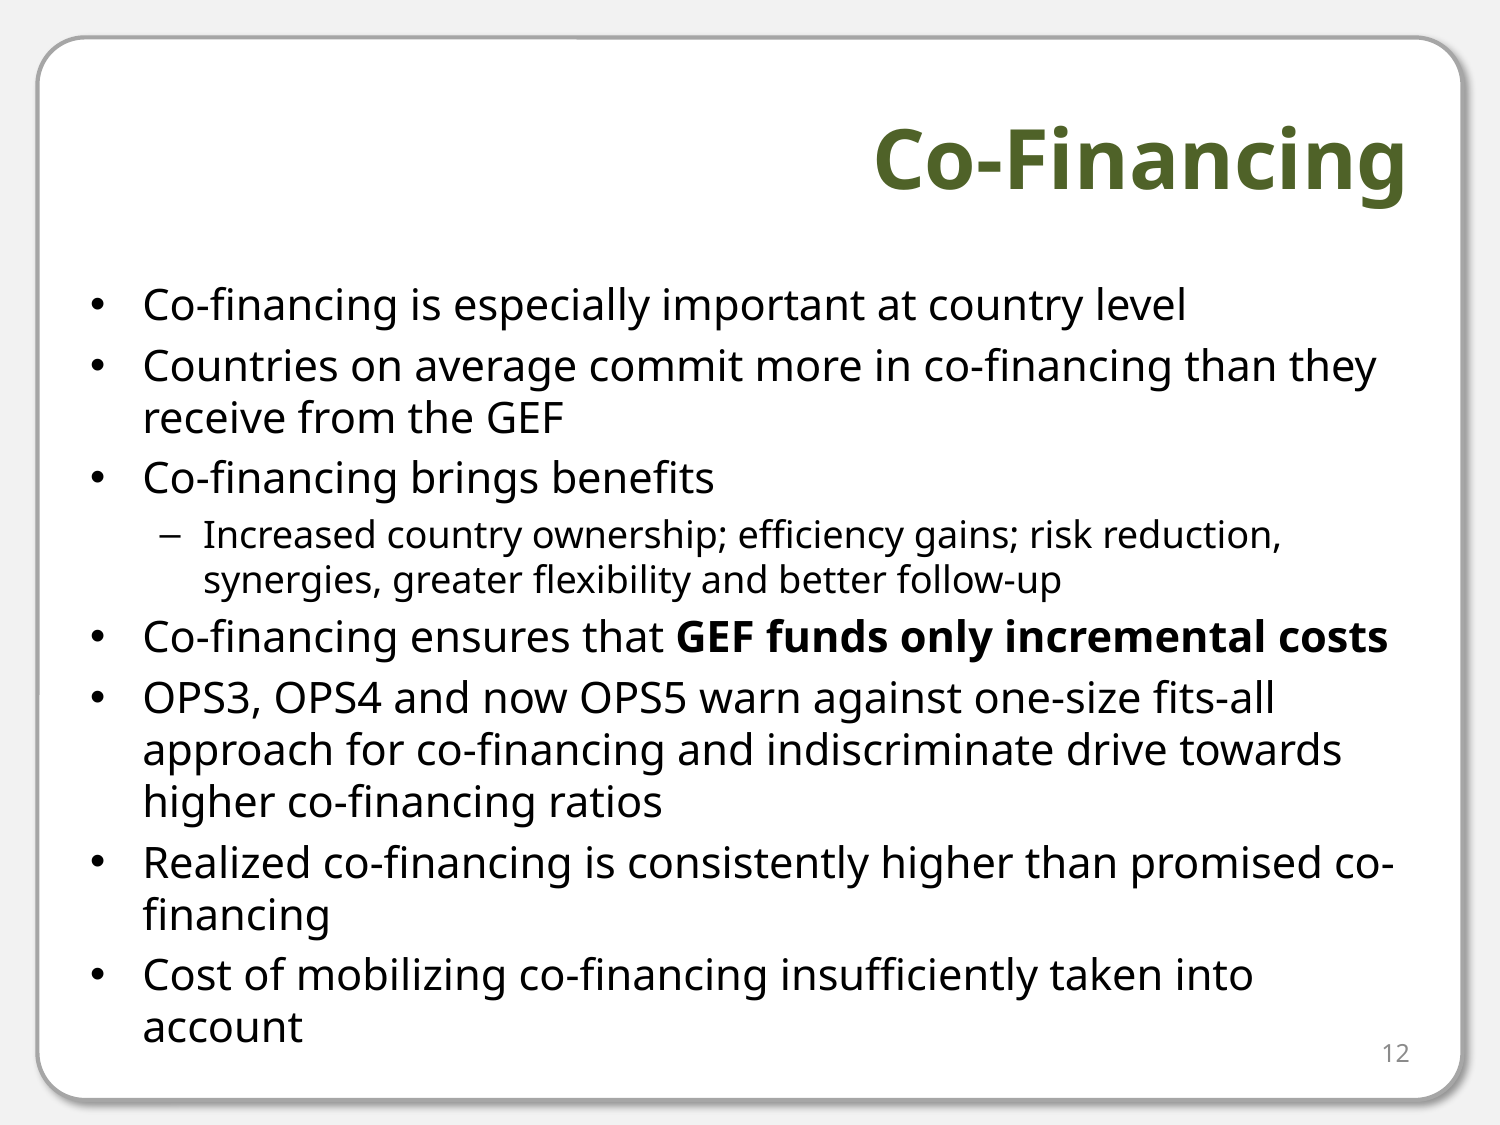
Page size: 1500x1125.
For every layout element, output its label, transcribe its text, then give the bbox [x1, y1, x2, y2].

list Co-financing is especially important at country level Countries on average commit more in co-financing than they receive from the GEF Co-financing brings benefits Increased country ownership; efficiency gains; risk reduction, synergies, greater flexibility and better follow-up Co-financing ensures that GEF funds only incremental costs OPS3, OPS4 and now OPS5 warn against one-size fits-all approach for co-financing and indiscriminate drive towards higher co-financing ratios Realized co-financing is consistently higher than promised co-financing Cost of mobilizing co-financing insufficiently taken into account [75, 270, 1425, 1075]
slide_number 12 [1074, 1025, 1425, 1085]
title Co-Financing [75, 62, 1425, 250]
